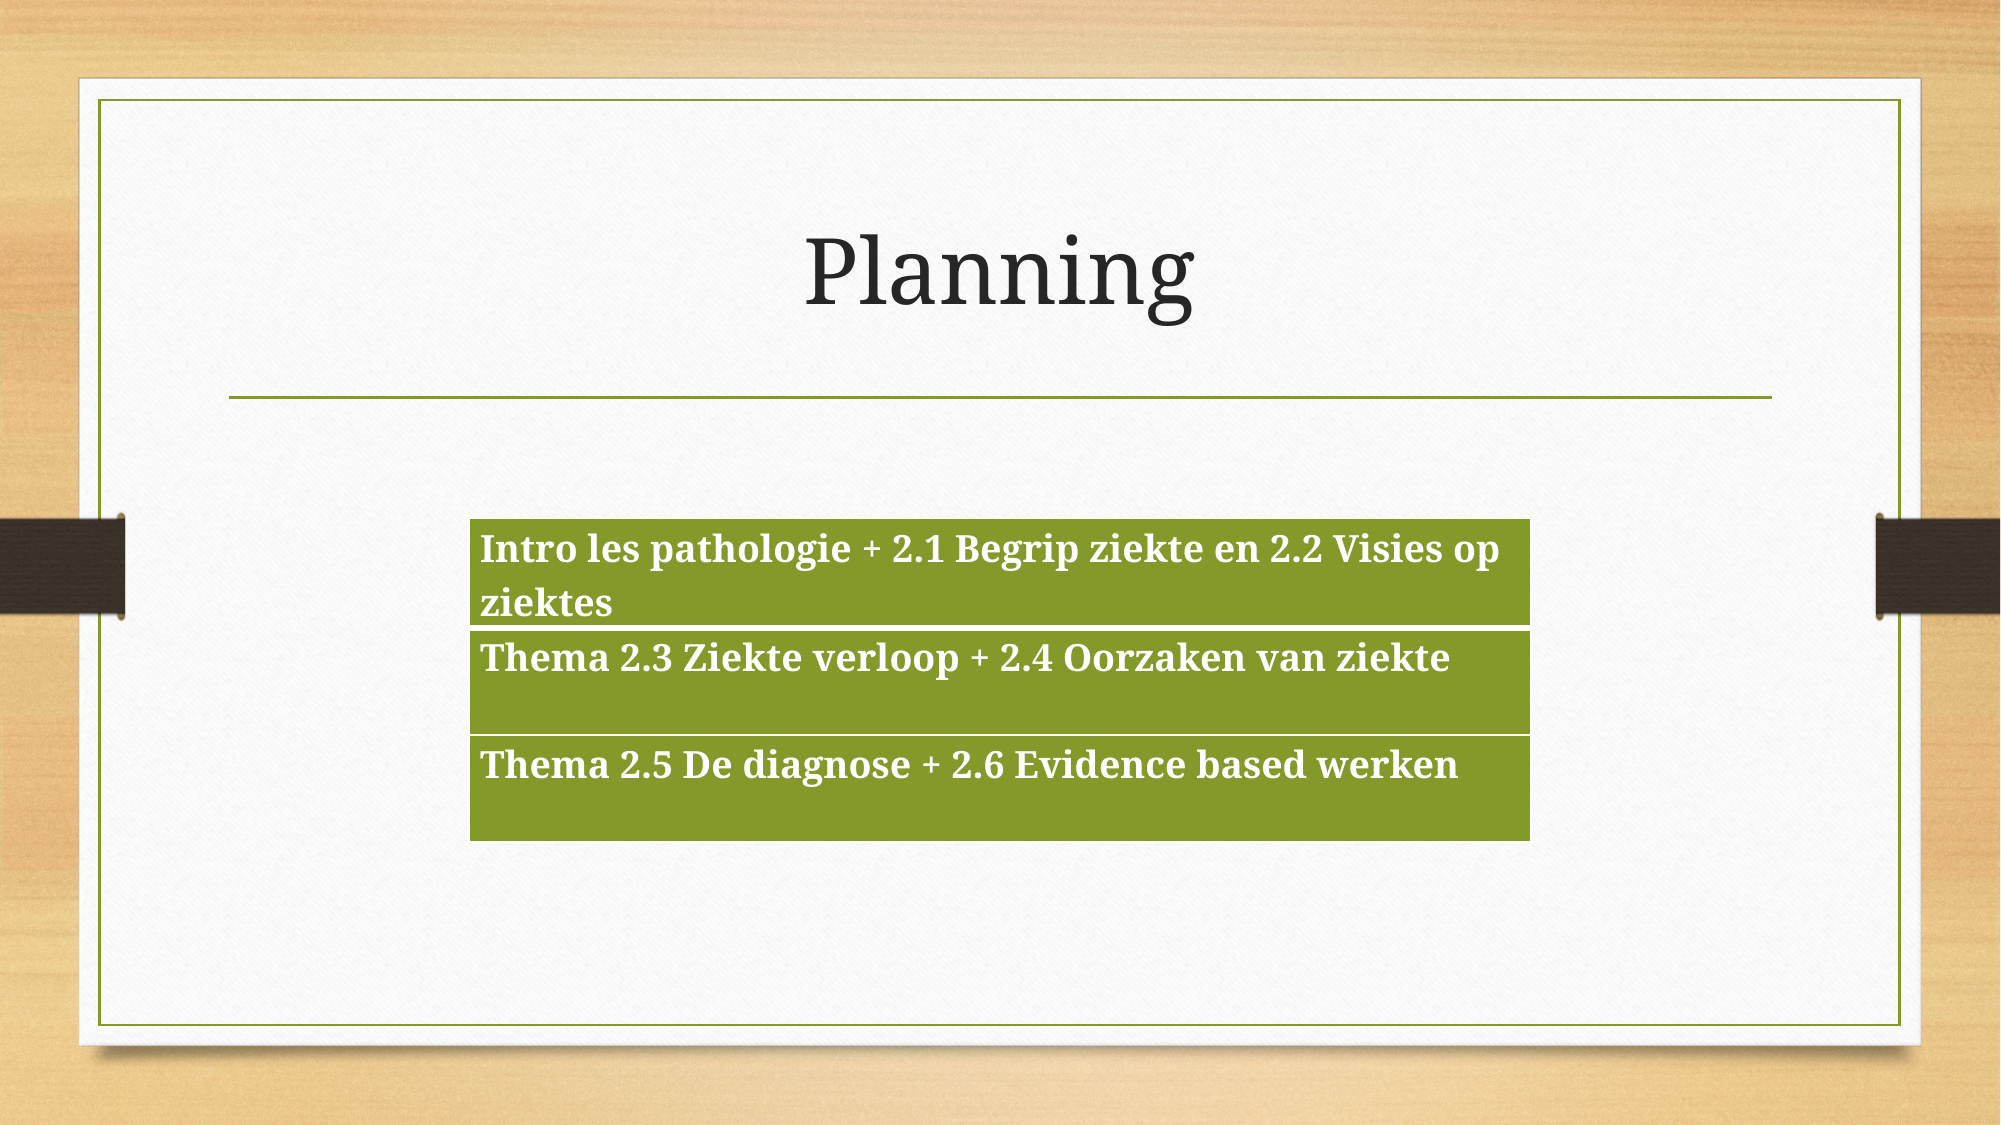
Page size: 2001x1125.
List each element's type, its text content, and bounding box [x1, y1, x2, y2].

table_cell Thema 2.5 De diagnose + 2.6 Evidence based werken [470, 736, 1530, 841]
picture [0, 0, 2001, 1125]
title Planning [212, 161, 1788, 375]
table_header Intro les pathologie + 2.1 Begrip ziekte en 2.2 Visies op ziektes [470, 519, 1530, 625]
table_cell Thema 2.3 Ziekte verloop + 2.4 Oorzaken van ziekte [470, 631, 1530, 734]
